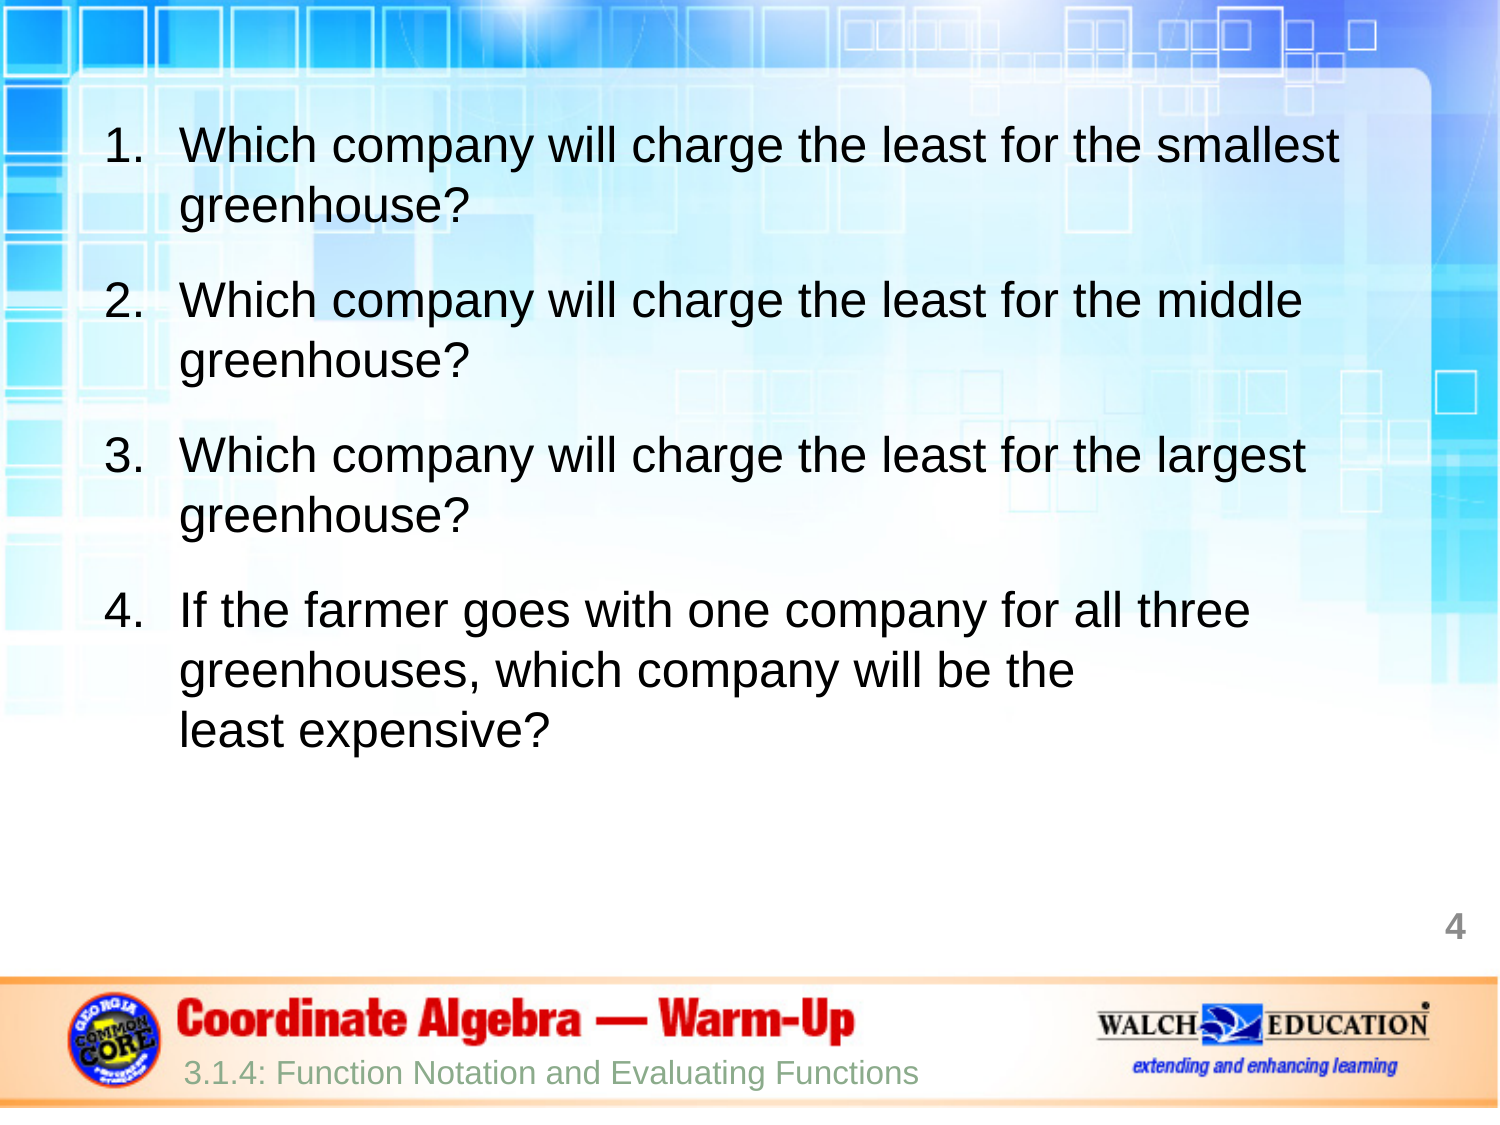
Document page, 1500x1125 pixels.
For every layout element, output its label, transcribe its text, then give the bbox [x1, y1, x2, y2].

text_box [1441, 924, 1472, 1001]
picture [0, 0, 1500, 1108]
subtitle Which company will charge the least for the smallest greenhouse? Which company will charge the least for the middle greenhouse? Which company will charge the least for the largest greenhouse? If the farmer goes with one company for all three greenhouses, which company will be the least expensive? [89, 105, 1390, 925]
slide_number 4 [1361, 901, 1481, 949]
footer 3.1.4: Function Notation and Evaluating Functions [168, 1048, 1067, 1094]
